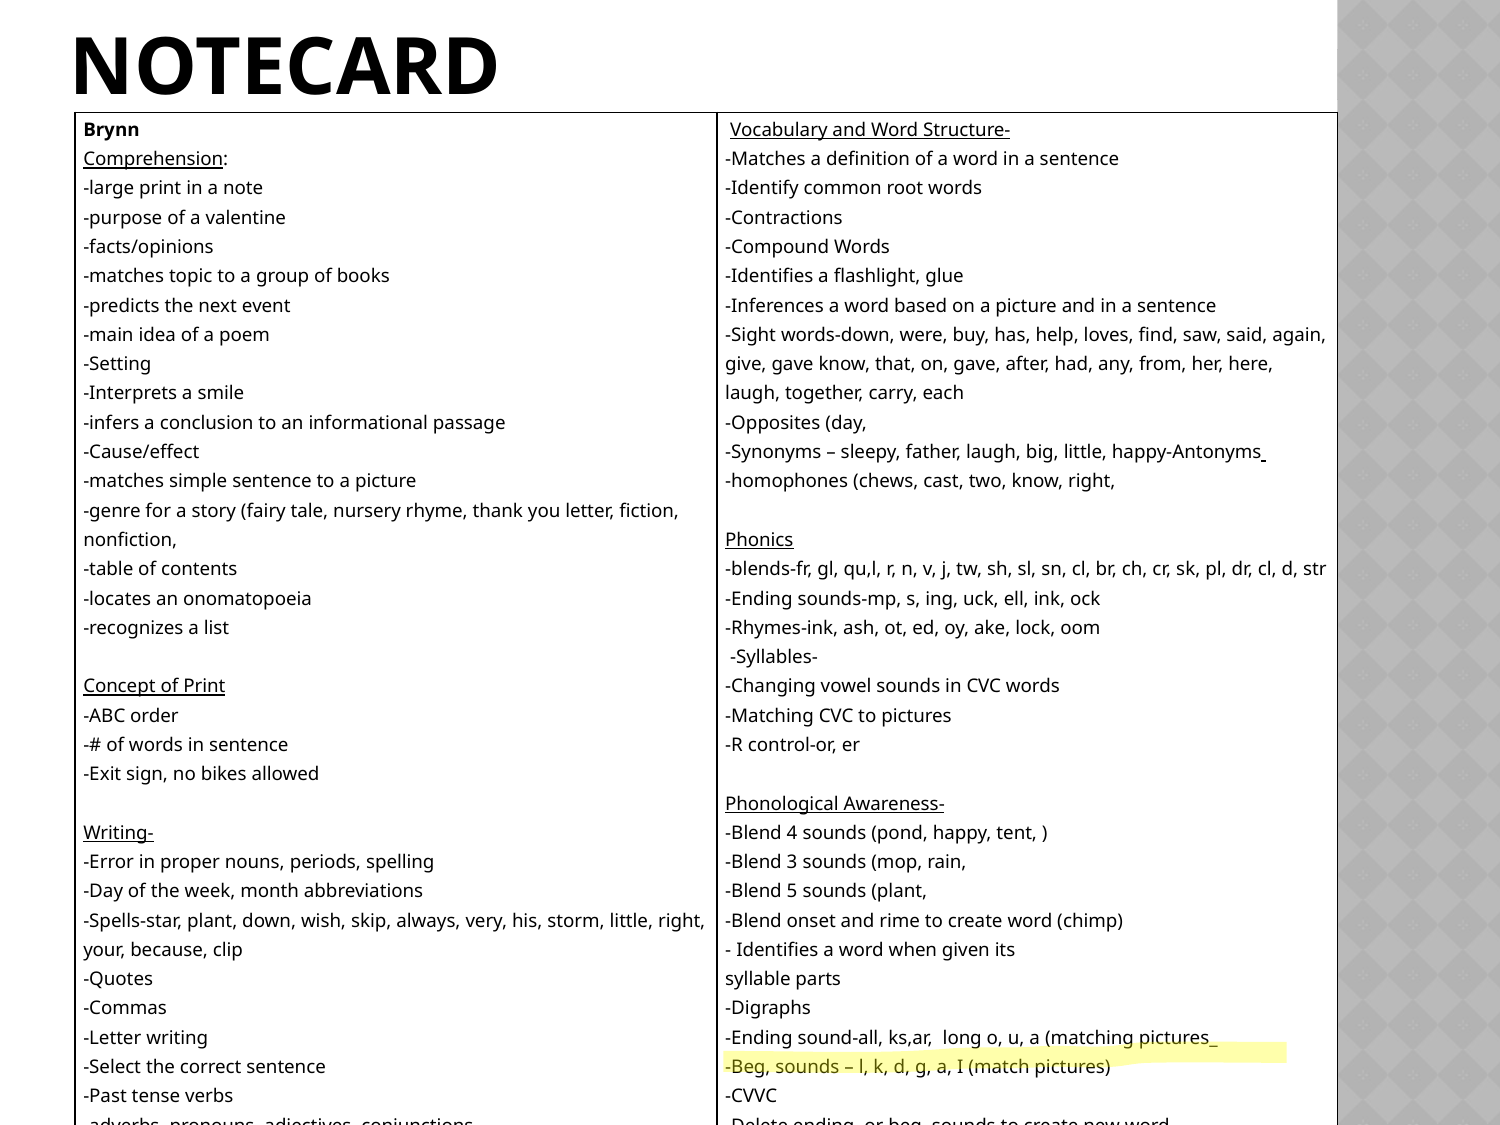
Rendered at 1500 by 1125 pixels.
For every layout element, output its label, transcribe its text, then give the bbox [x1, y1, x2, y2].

table_header Vocabulary and Word Structure- -Matches a definition of a word in a sentence -Identify common root words -Contractions -Compound Words -Identifies a flashlight, glue -Inferences a word based on a picture and in a sentence -Sight words-down, were, buy, has, help, loves, find, saw, said, again, give, gave know, that, on, gave, after, had, any, from, her, here, laugh, together, carry, each -Opposites (day, -Synonyms – sleepy, father, laugh, big, little, happy-Antonyms -homophones (chews, cast, two, know, right, Phonics -blends-fr, gl, qu,l, r, n, v, j, tw, sh, sl, sn, cl, br, ch, cr, sk, pl, dr, cl, d, str -Ending sounds-mp, s, ing, uck, ell, ink, ock -Rhymes-ink, ash, ot, ed, oy, ake, lock, oom -Syllables- -Changing vowel sounds in CVC words -Matching CVC to pictures -R control-or, er Phonological Awareness- -Blend 4 sounds (pond, happy, tent, ) -Blend 3 sounds (mop, rain, -Blend 5 sounds (plant, -Blend onset and rime to create word (chimp) - Identifies a word when given its syllable parts -Digraphs -Ending sound-all, ks,ar, long o, u, a (matching pictures_ -Beg, sounds – l, k, d, g, a, I (match pictures) -CVVC -Delete ending or beg. sounds to create new word -Rhyming (and, ell, ing, ar, at, ail, ake, est, amp, ed, ig, ab, ot, ug [718, 113, 1337, 1125]
title Notecard [62, 0, 1250, 110]
table_header Brynn Comprehension: -large print in a note -purpose of a valentine -facts/opinions -matches topic to a group of books -predicts the next event -main idea of a poem -Setting -Interprets a smile -infers a conclusion to an informational passage -Cause/effect -matches simple sentence to a picture -genre for a story (fairy tale, nursery rhyme, thank you letter, fiction, nonfiction, -table of contents -locates an onomatopoeia -recognizes a list Concept of Print -ABC order -# of words in sentence -Exit sign, no bikes allowed Writing- -Error in proper nouns, periods, spelling -Day of the week, month abbreviations -Spells-star, plant, down, wish, skip, always, very, his, storm, little, right, your, because, clip -Quotes -Commas -Letter writing -Select the correct sentence -Past tense verbs -adverbs, pronouns, adjectives, conjunctions -Select action words -exclamatory sentences, interrogative sentences -Editing symbols for misspelled words [76, 113, 716, 1125]
